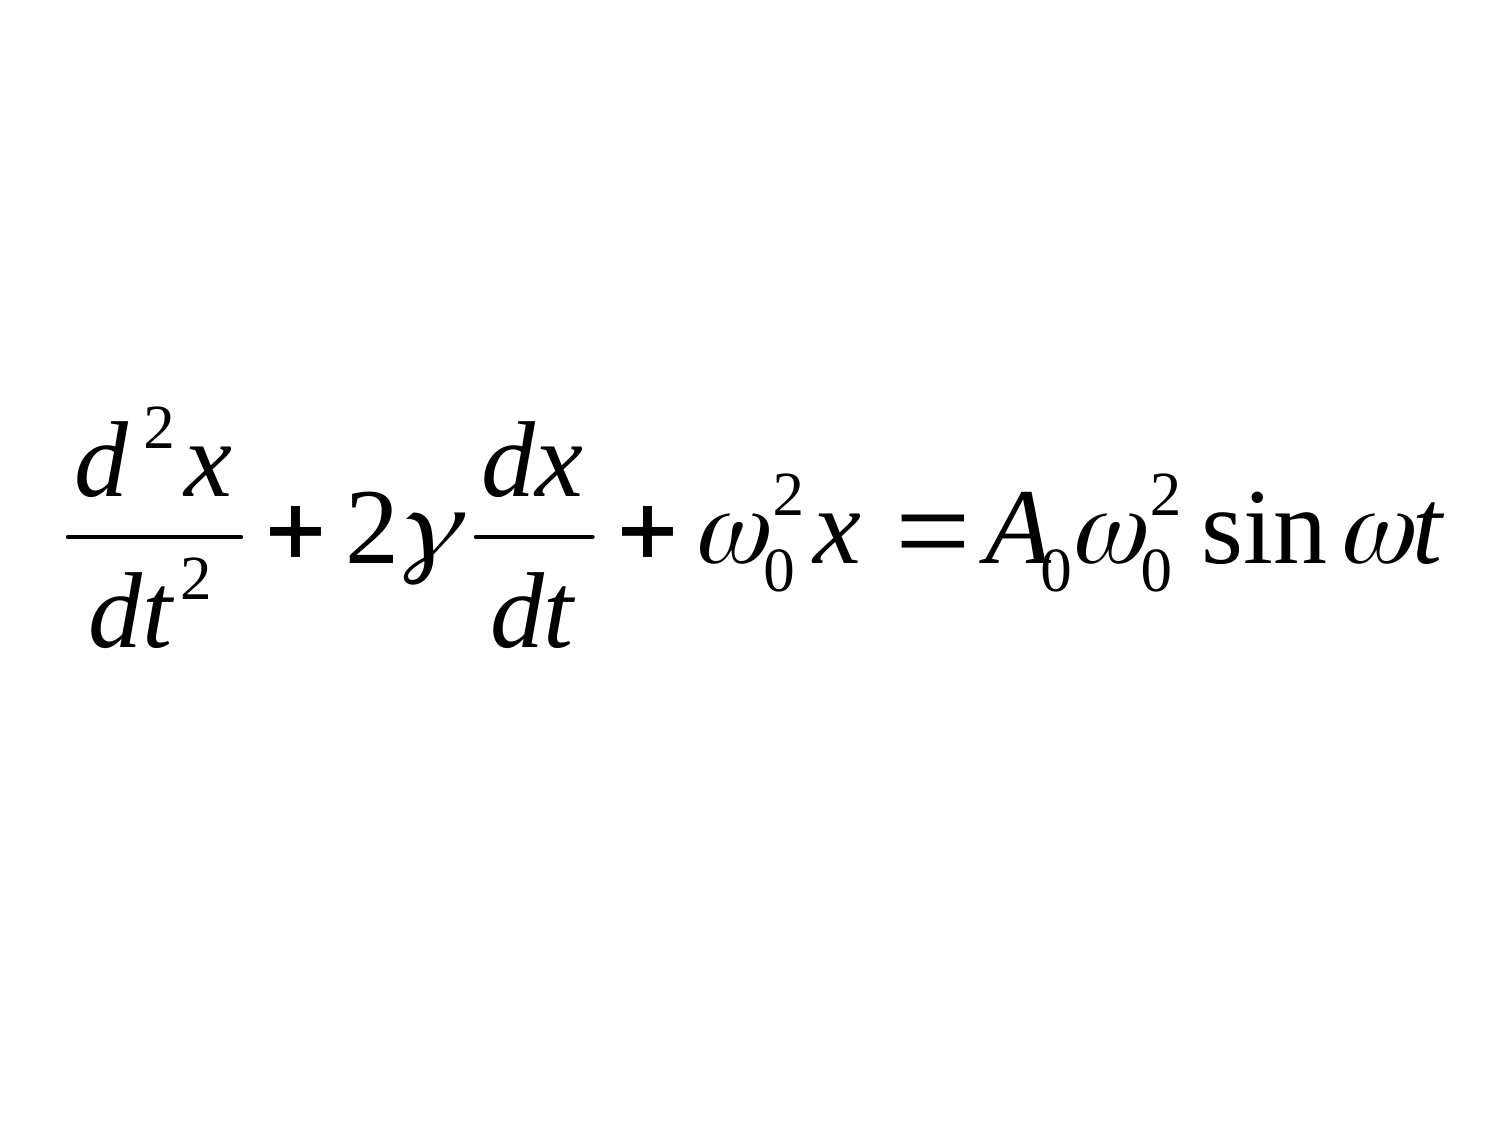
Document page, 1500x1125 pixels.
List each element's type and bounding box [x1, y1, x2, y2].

text_box [49, 374, 1463, 673]
